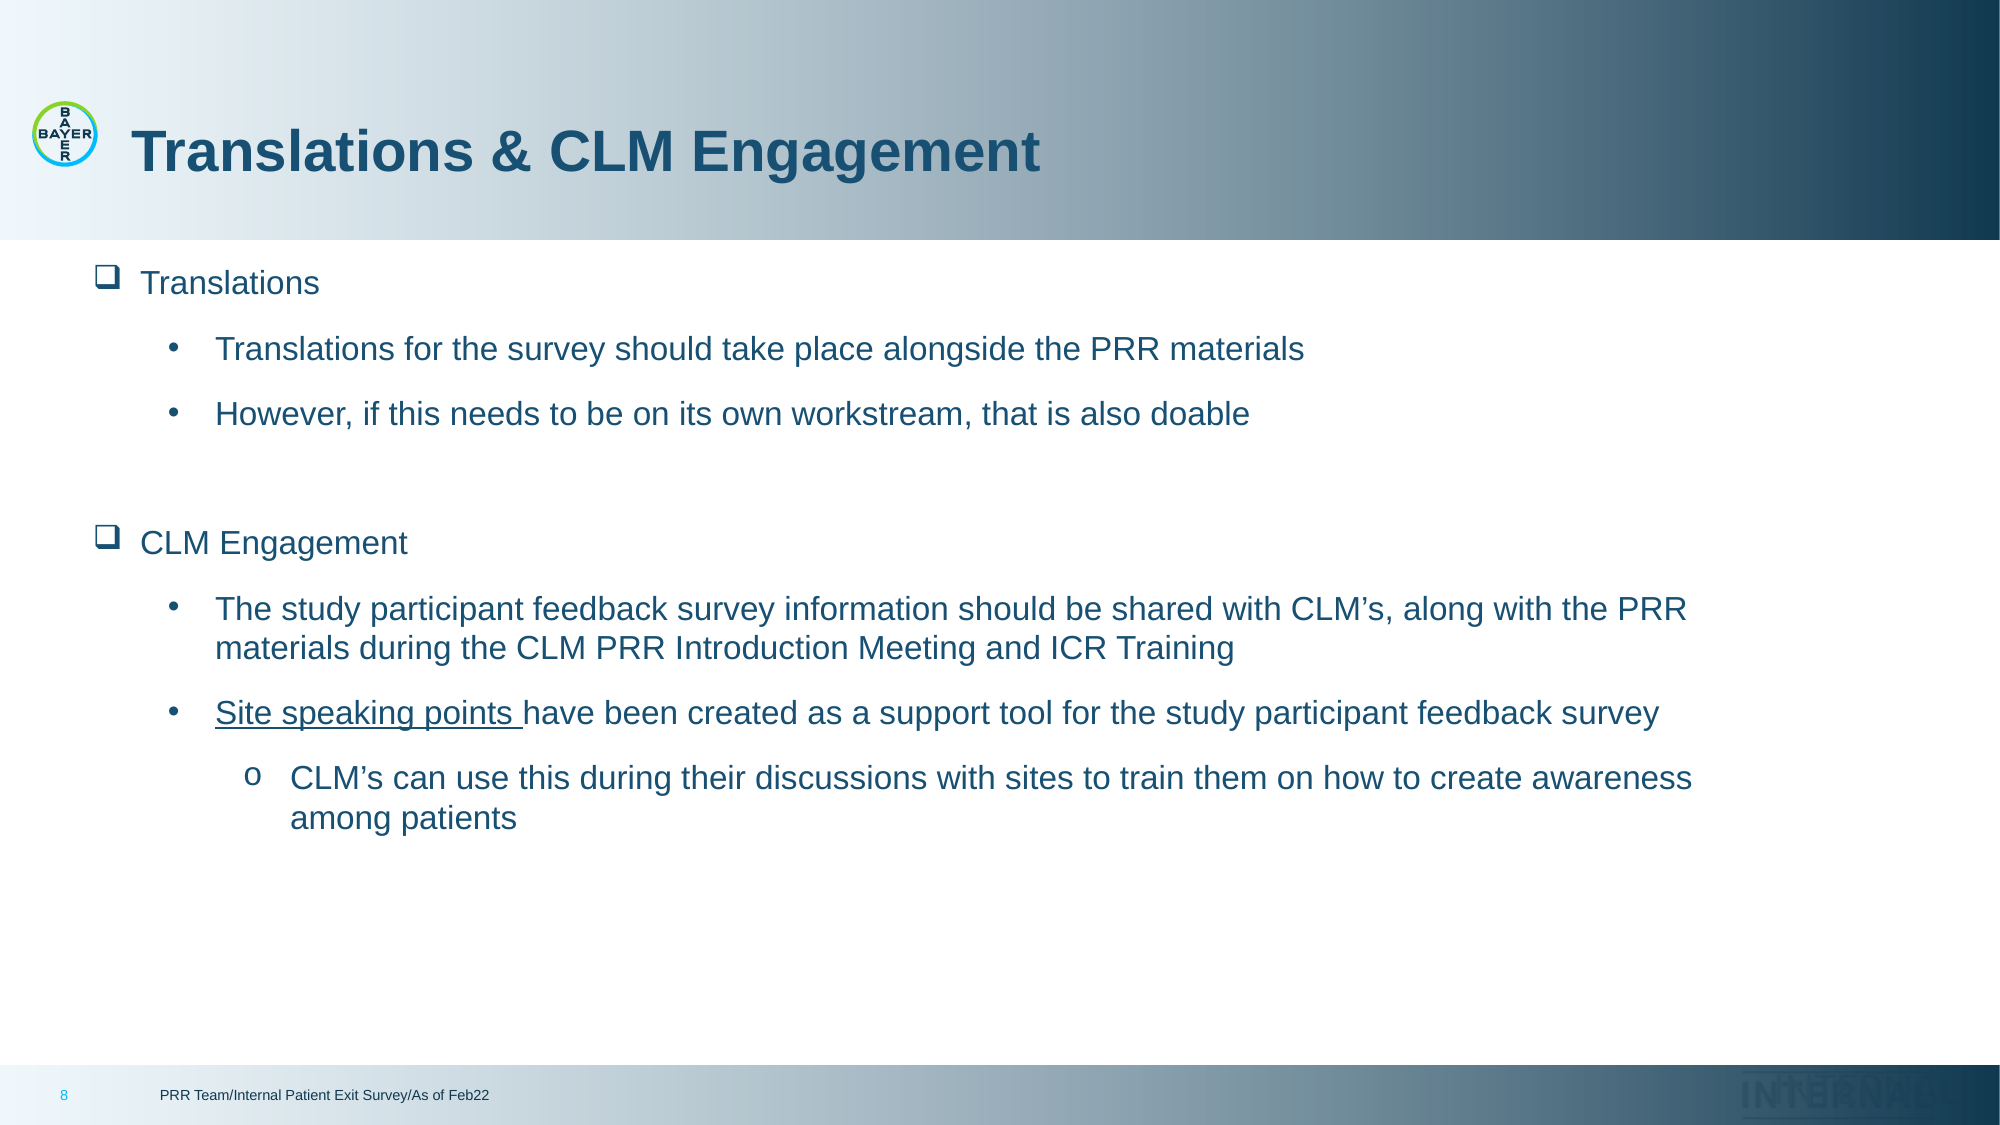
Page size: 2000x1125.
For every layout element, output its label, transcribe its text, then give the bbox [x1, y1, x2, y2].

picture [64, 105, 82, 112]
title Translations & CLM Engagement [131, 43, 1898, 184]
slide_number 8 [32, 1085, 97, 1104]
footer PRR Team/Internal Patient Exit Survey/As of Feb22 [159, 1085, 1578, 1104]
text_box Translations Translations for the survey should take place alongside the PRR materials However, if this needs to be on its own workstream, that is also doable CLM Engagement The study participant feedback survey information should be shared with CLM’s, along with the PRR materials during the CLM PRR Introduction Meeting and ICR Training Site speaking points have been created as a support tool for the study participant feedback survey CLM’s can use this during their discussions with sites to train them on how to create awareness among patients [78, 254, 1747, 844]
